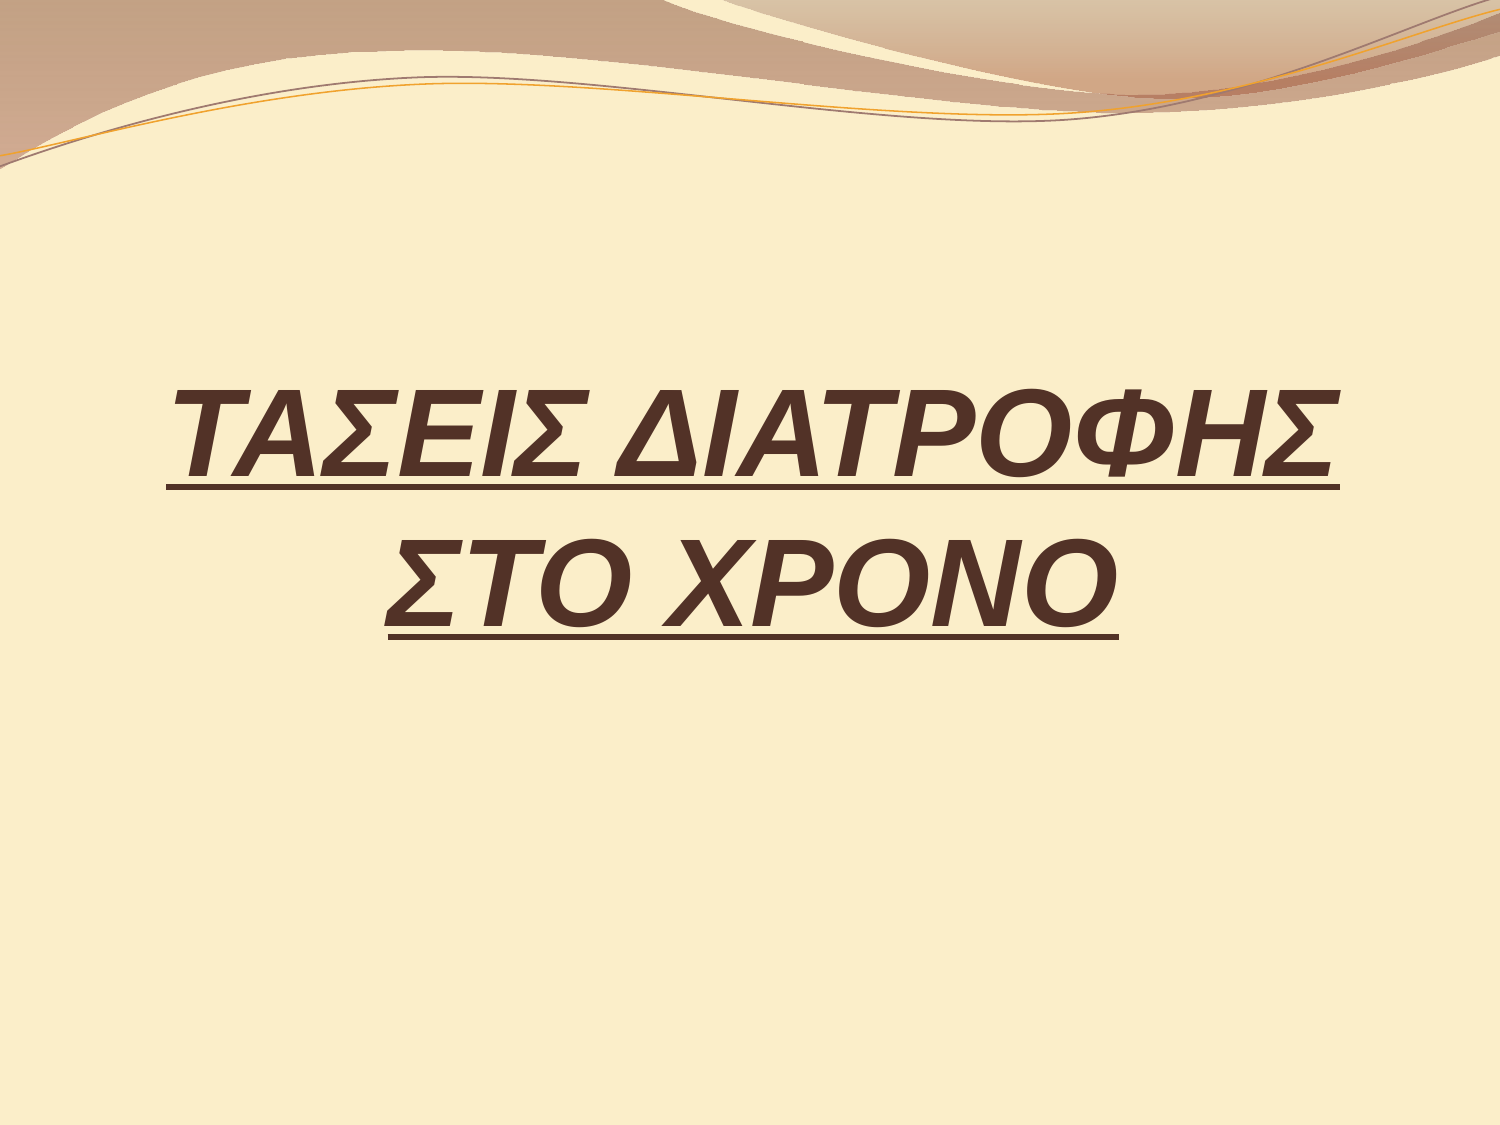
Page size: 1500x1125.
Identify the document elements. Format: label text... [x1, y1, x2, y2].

title ΤΑΣΕΙΣ ΔΙΑΤΡΟΦΗΣ ΣΤΟ ΧΡΟΝΟ [117, 328, 1393, 792]
